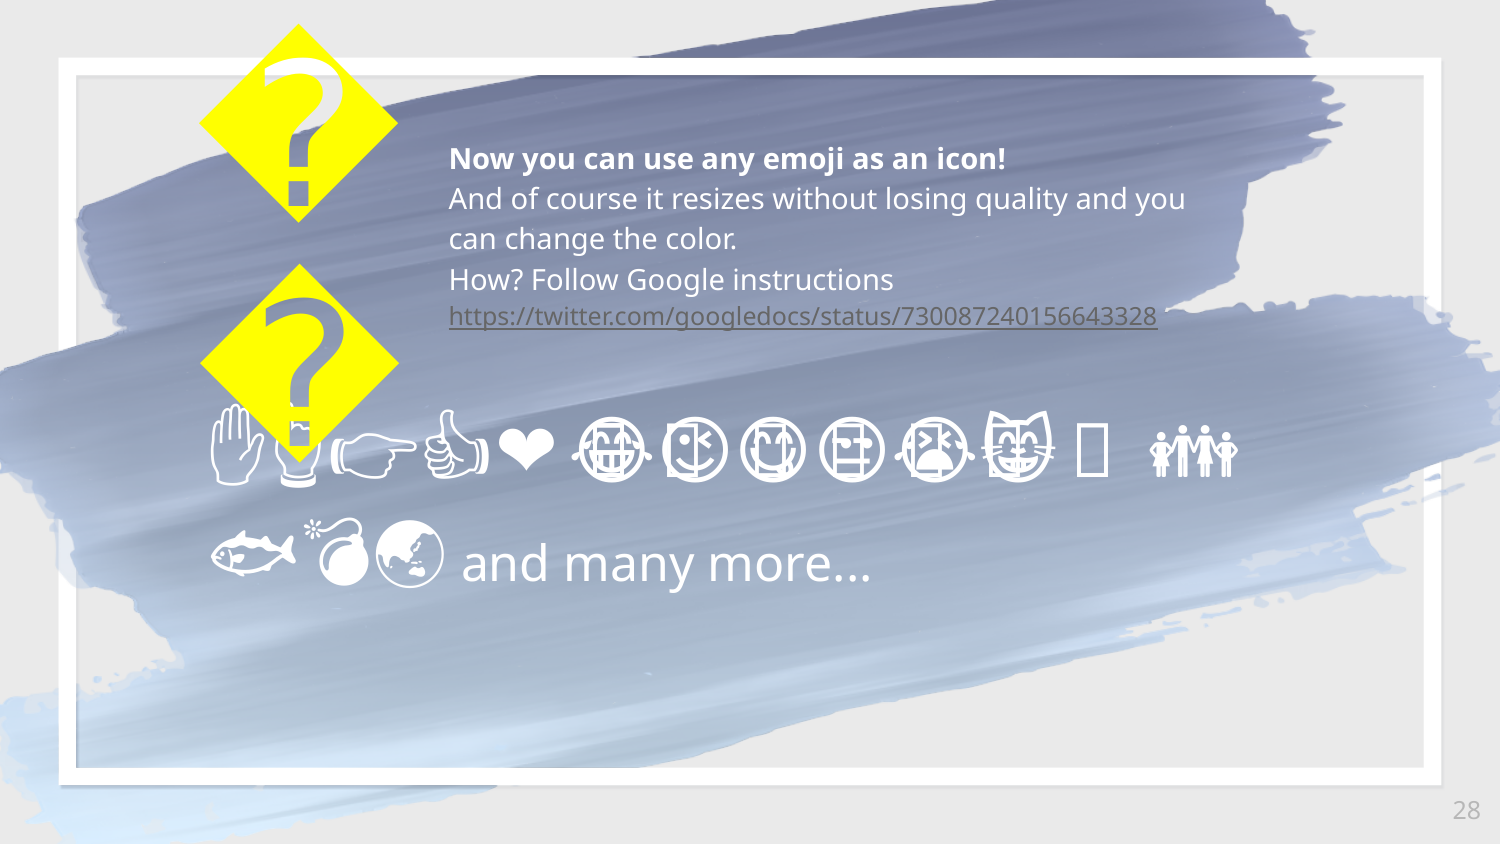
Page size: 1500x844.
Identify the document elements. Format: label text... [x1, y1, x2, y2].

text_box ✋👆👉👍👤👦👧👨👩👪💃🏃💑❤😂😉😋😒😭👶😸🐟🍒🍔💣📌📖🔨🎃🎈🎨🏈🏰🌏🔌🔑 and many more... [207, 389, 1283, 812]
list Now you can use any emoji as an icon! And of course it resizes without losing quality and you can change the color. How? Follow Google instructions https://twitter.com/googledocs/status/730087240156643328 [448, 140, 1232, 330]
slide_number 28 [1391, 779, 1482, 844]
text_box 😉 [181, 140, 418, 353]
picture [0, 0, 1500, 844]
